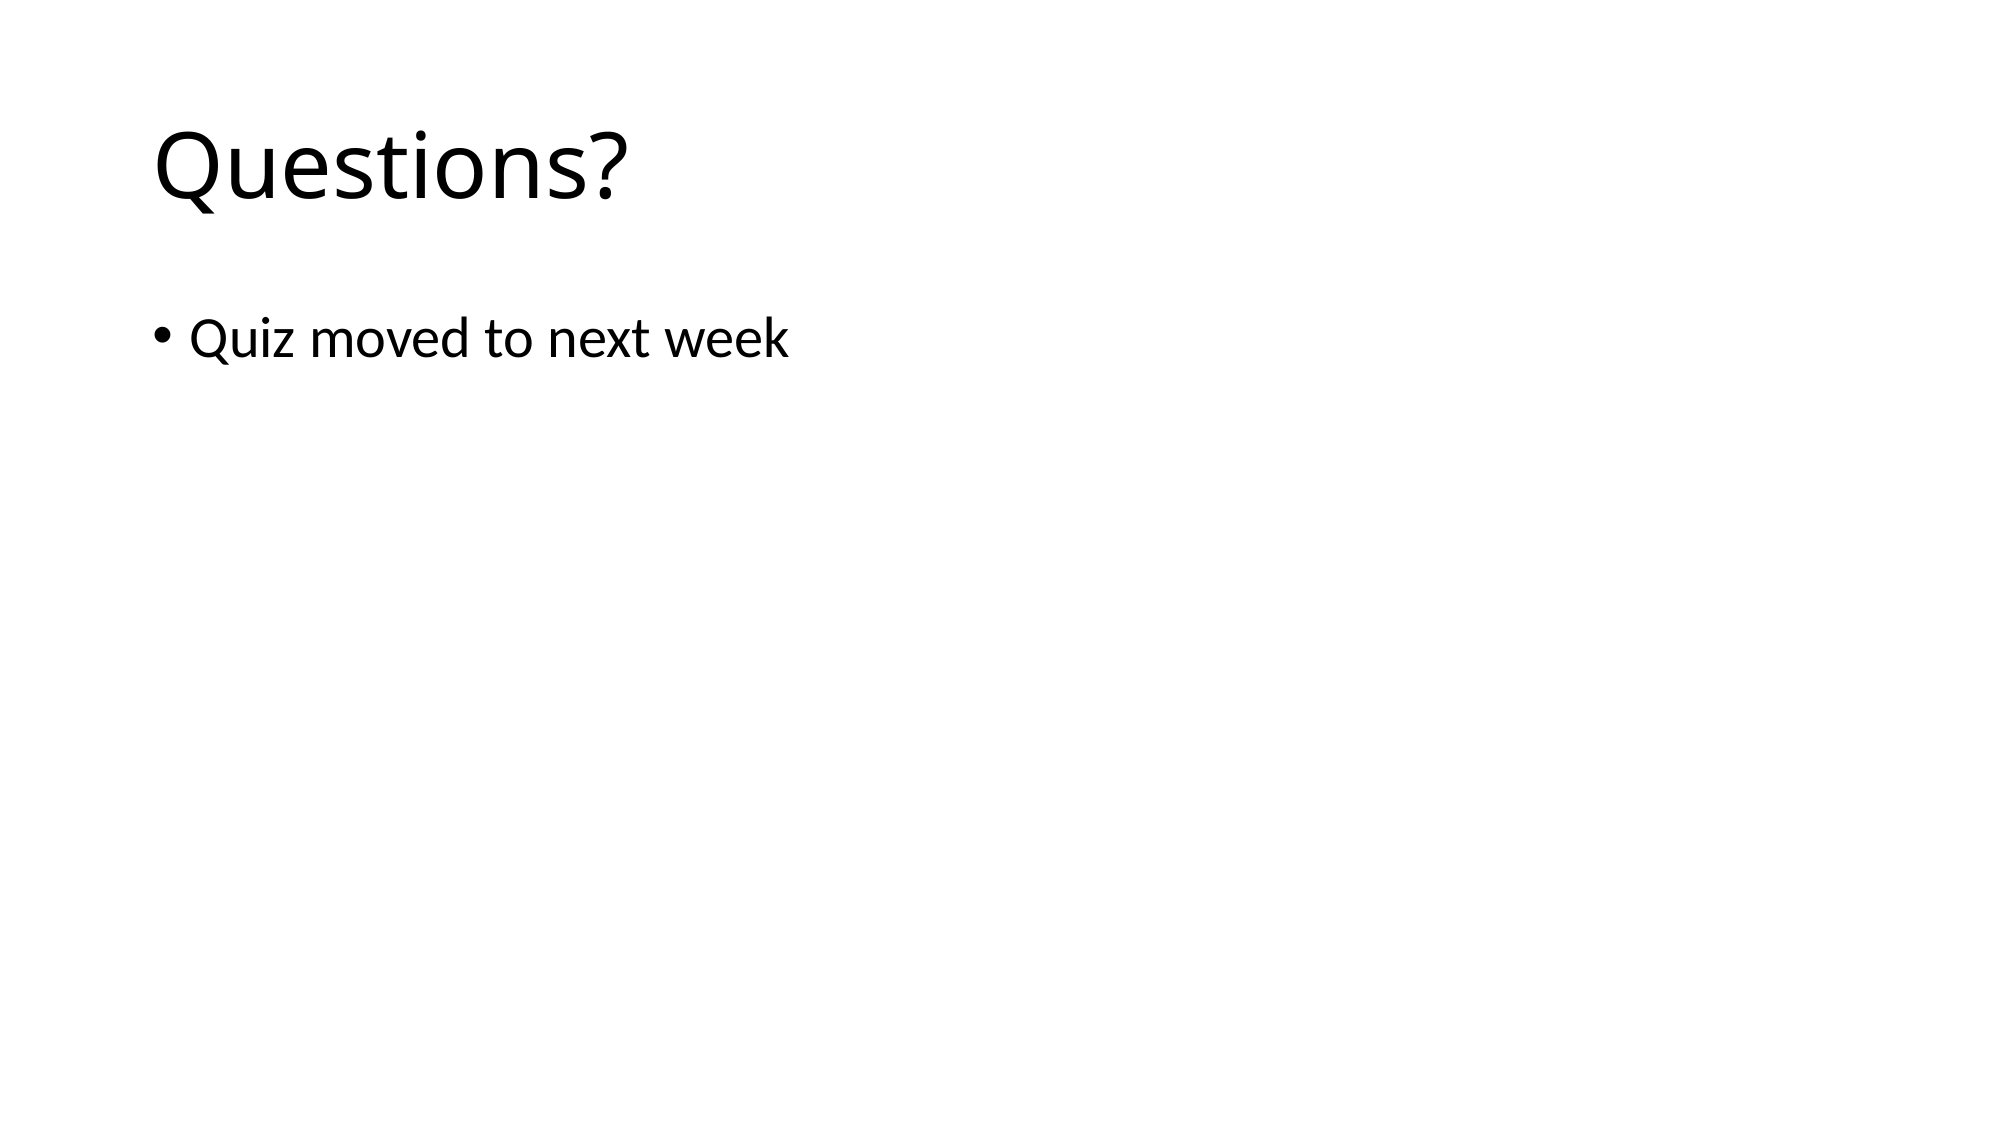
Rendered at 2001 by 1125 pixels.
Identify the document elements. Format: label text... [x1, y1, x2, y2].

title Questions? [137, 59, 1863, 278]
list Quiz moved to next week [137, 299, 1863, 1014]
